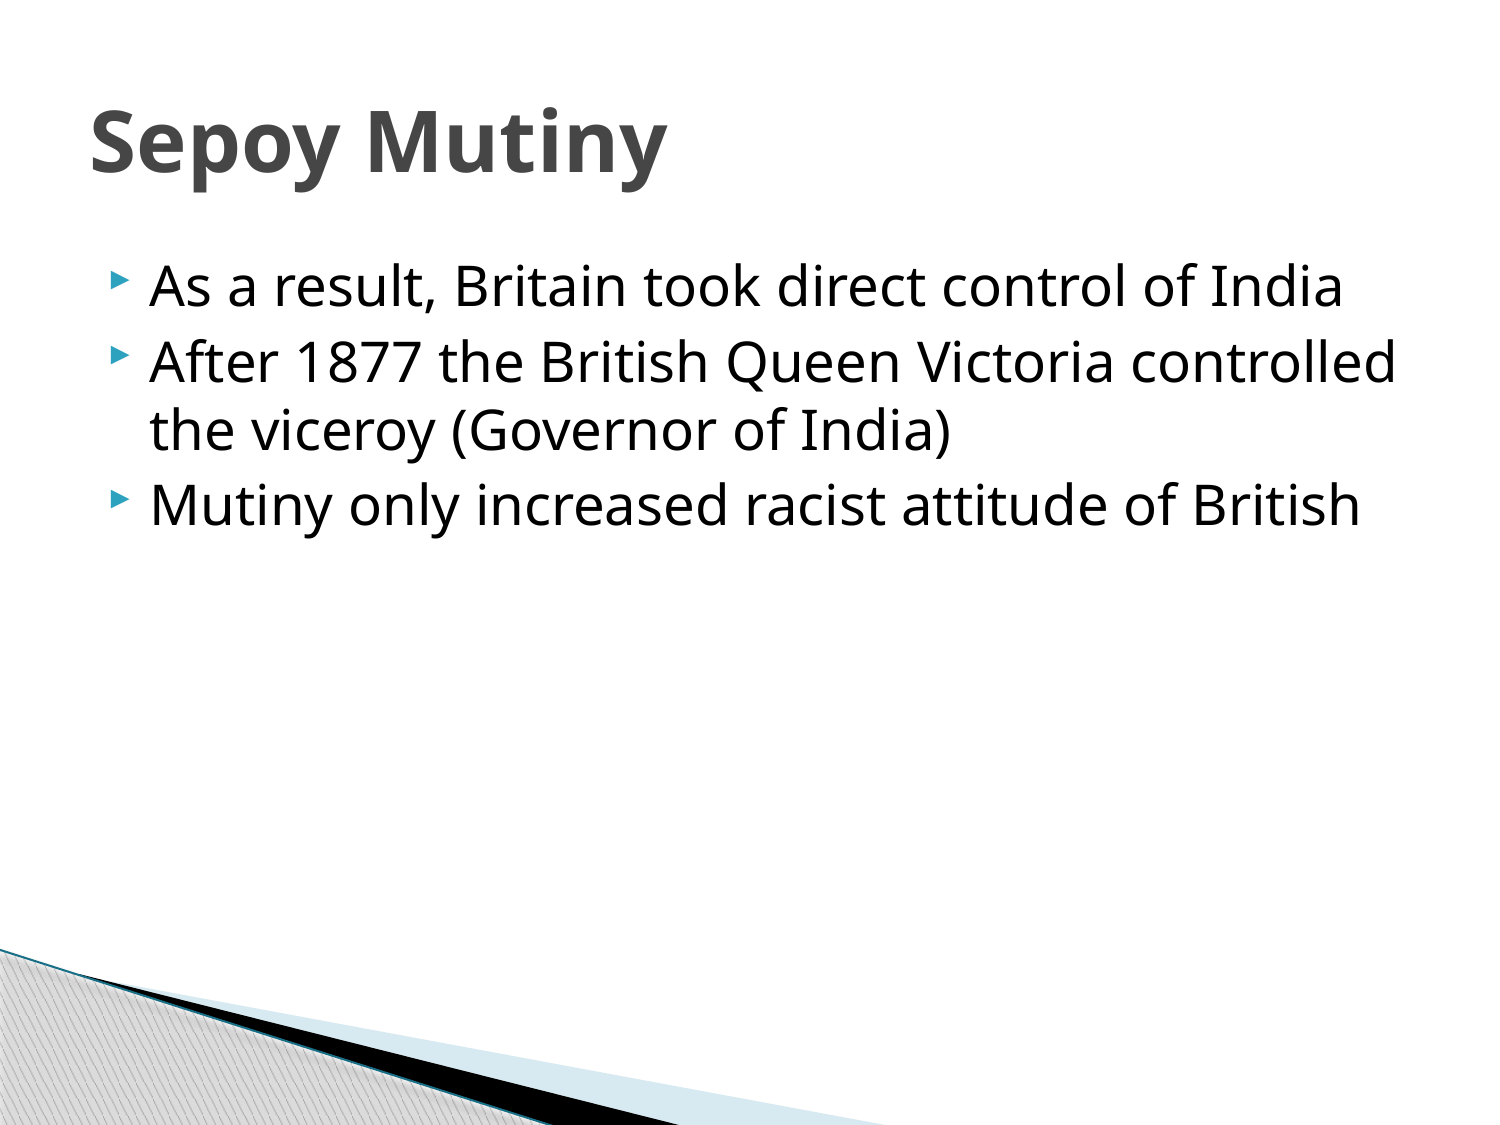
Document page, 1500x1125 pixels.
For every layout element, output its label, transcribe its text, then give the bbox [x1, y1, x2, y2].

list As a result, Britain took direct control of India After 1877 the British Queen Victoria controlled the viceroy (Governor of India) Mutiny only increased racist attitude of British [75, 243, 1425, 986]
title Sepoy Mutiny [75, 45, 1425, 233]
